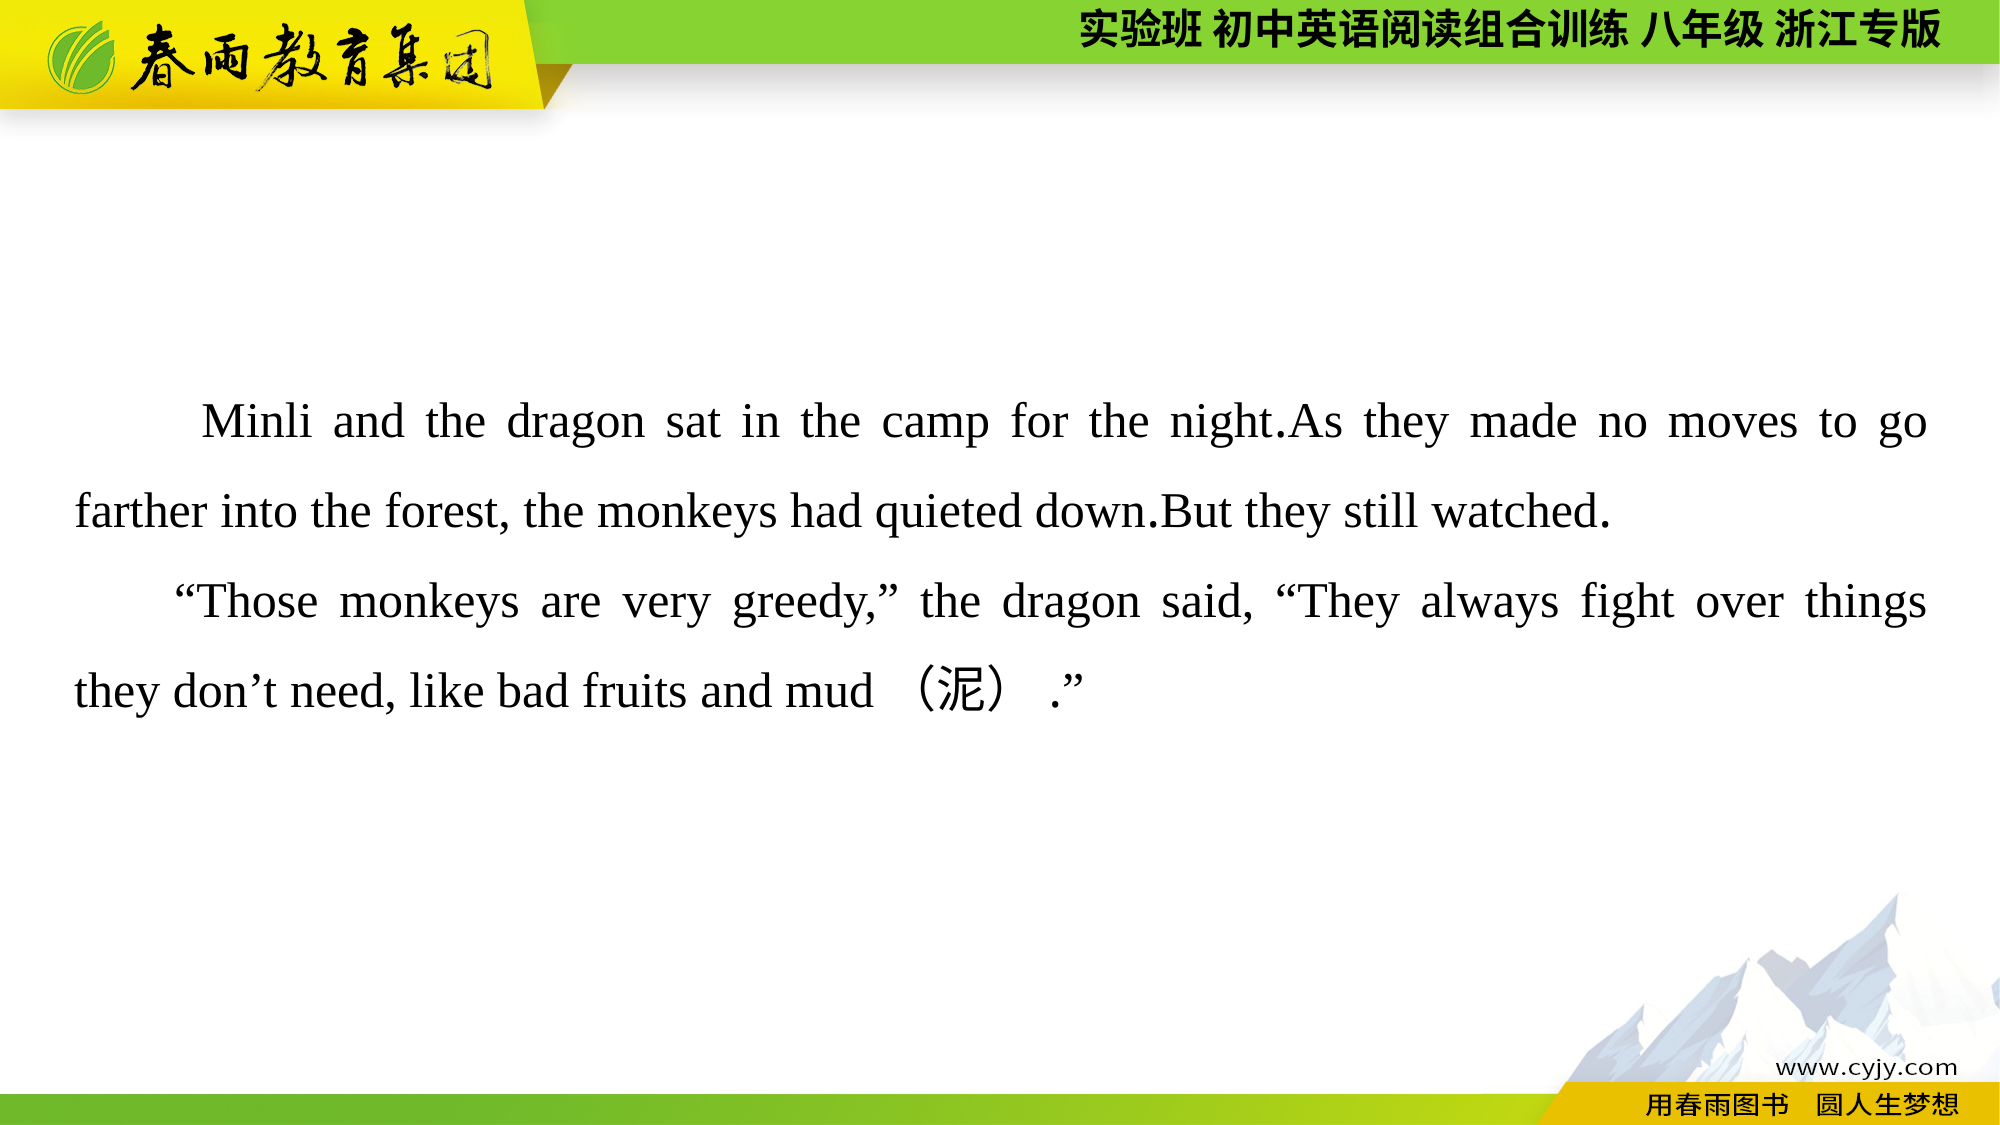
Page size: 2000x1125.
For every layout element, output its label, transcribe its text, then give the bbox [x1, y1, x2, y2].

picture [0, 0, 2000, 1125]
list Minli and the dragon sat in the camp for the night.As they made no moves to go farther into the forest, the monkeys had quieted down.But they still watched. “Those monkeys are very greedy,” the dragon said, “They always fight over things they don’t need, like bad fruits and mud（泥）.” [59, 349, 1944, 717]
